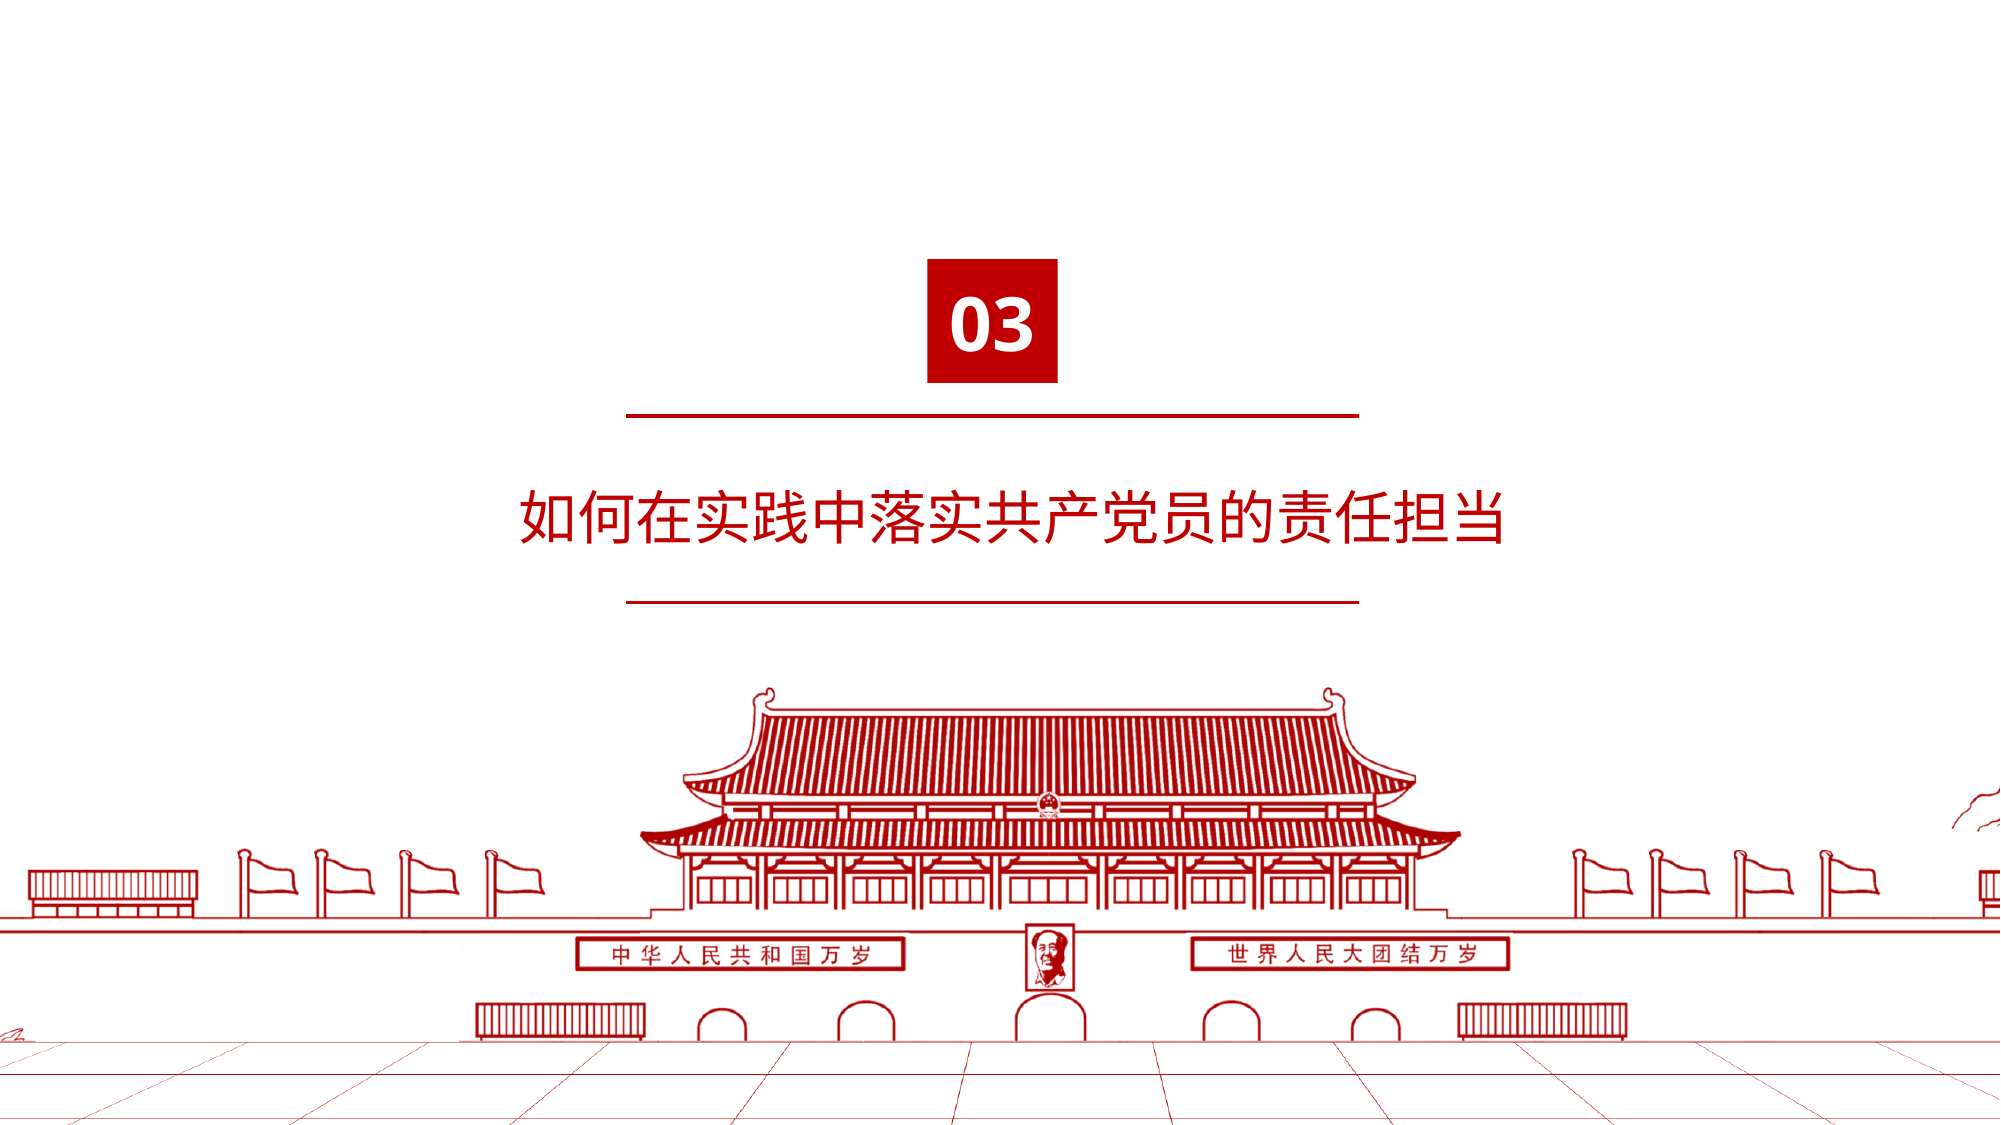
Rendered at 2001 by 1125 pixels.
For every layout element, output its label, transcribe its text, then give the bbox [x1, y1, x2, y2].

picture [0, 415, 2000, 1125]
text_box 03 [926, 258, 1059, 384]
